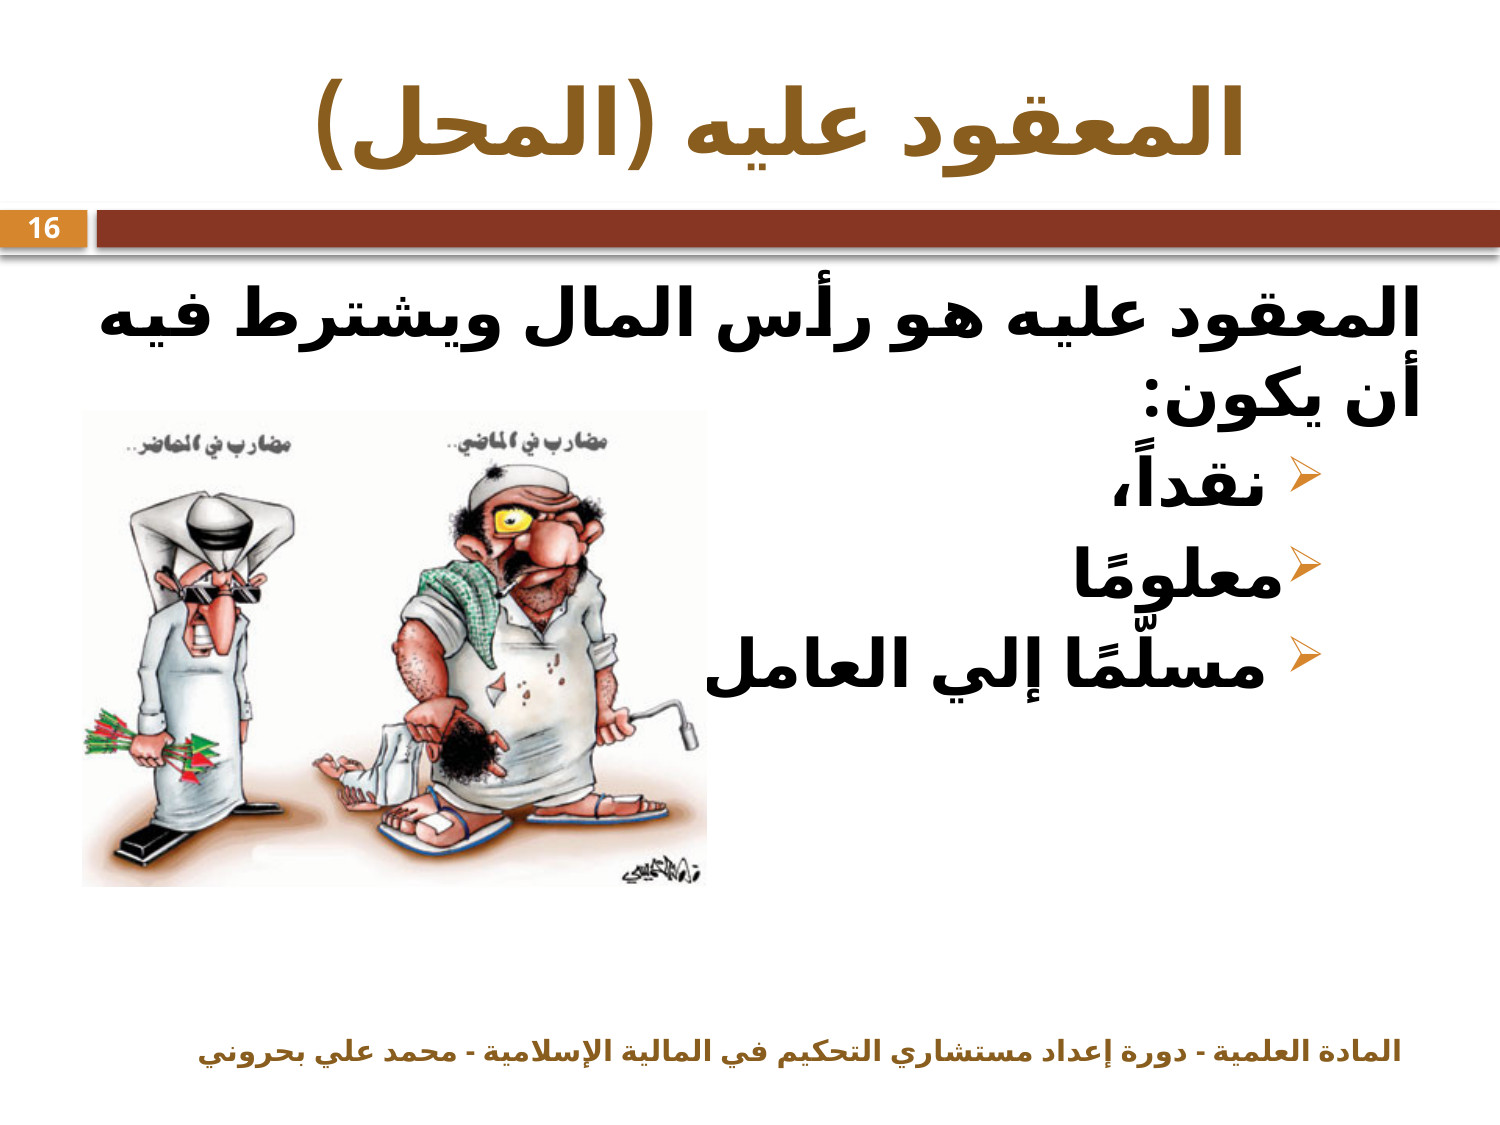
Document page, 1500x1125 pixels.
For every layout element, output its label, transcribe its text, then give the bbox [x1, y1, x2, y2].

title المعقود عليه (المحل) [100, 37, 1438, 200]
footer المادة العلمية - دورة إعداد مستشاري التحكيم في المالية الإسلامية - محمد علي بحروني [117, 1019, 1418, 1080]
slide_number 16 [0, 208, 88, 249]
list المعقود عليه هو رأس المال ويشترط فيه أن يكون: نقداً، معلومًا مسلّمًا إلي العامل. [82, 262, 1438, 985]
picture [81, 409, 708, 887]
